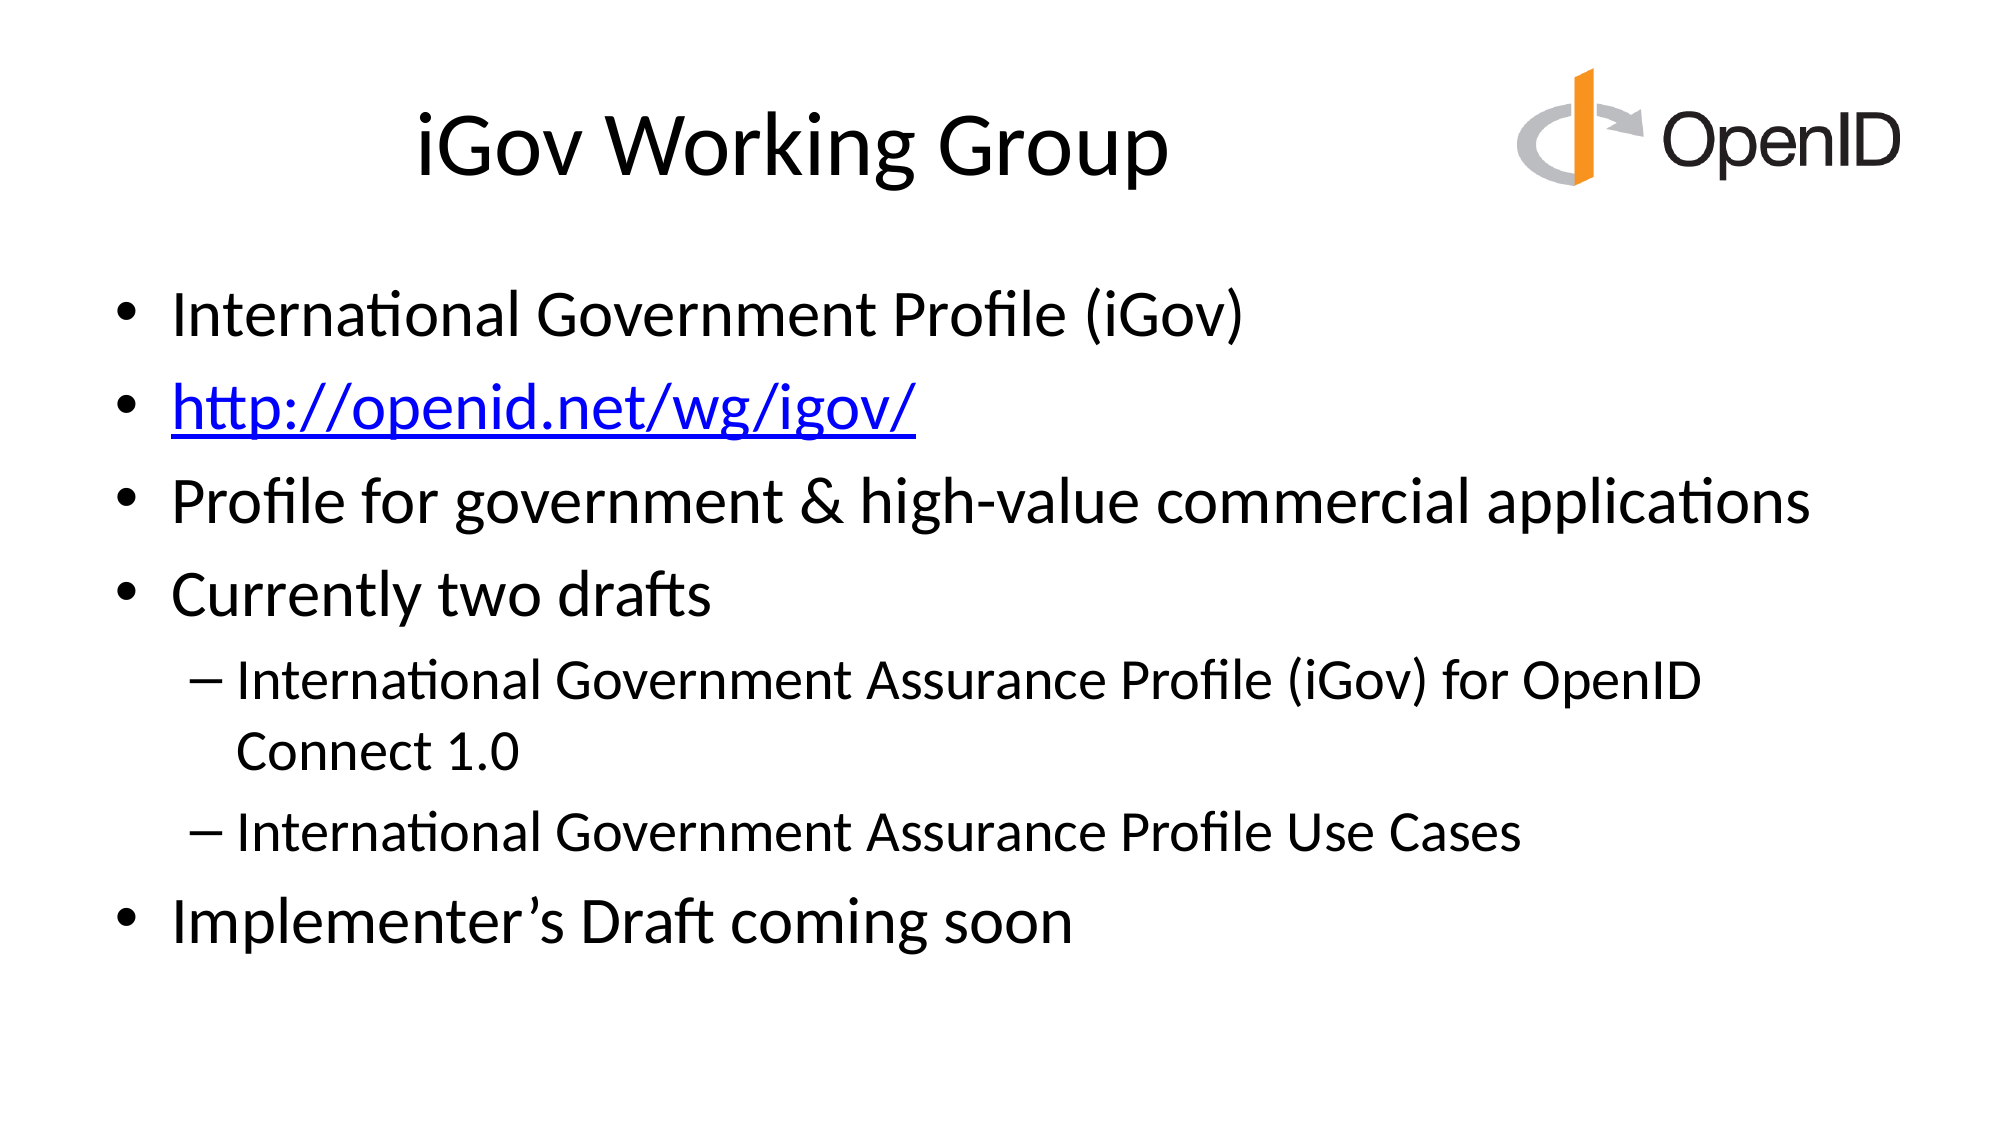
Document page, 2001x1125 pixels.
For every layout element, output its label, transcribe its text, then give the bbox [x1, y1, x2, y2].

picture [1486, 44, 1936, 224]
title iGov Working Group [99, 45, 1487, 233]
list International Government Profile (iGov) http://openid.net/wg/igov/ Profile for government & high-value commercial applications Currently two drafts International Government Assurance Profile (iGov) for OpenID Connect 1.0 International Government Assurance Profile Use Cases Implementer’s Draft coming soon [99, 262, 1900, 1035]
